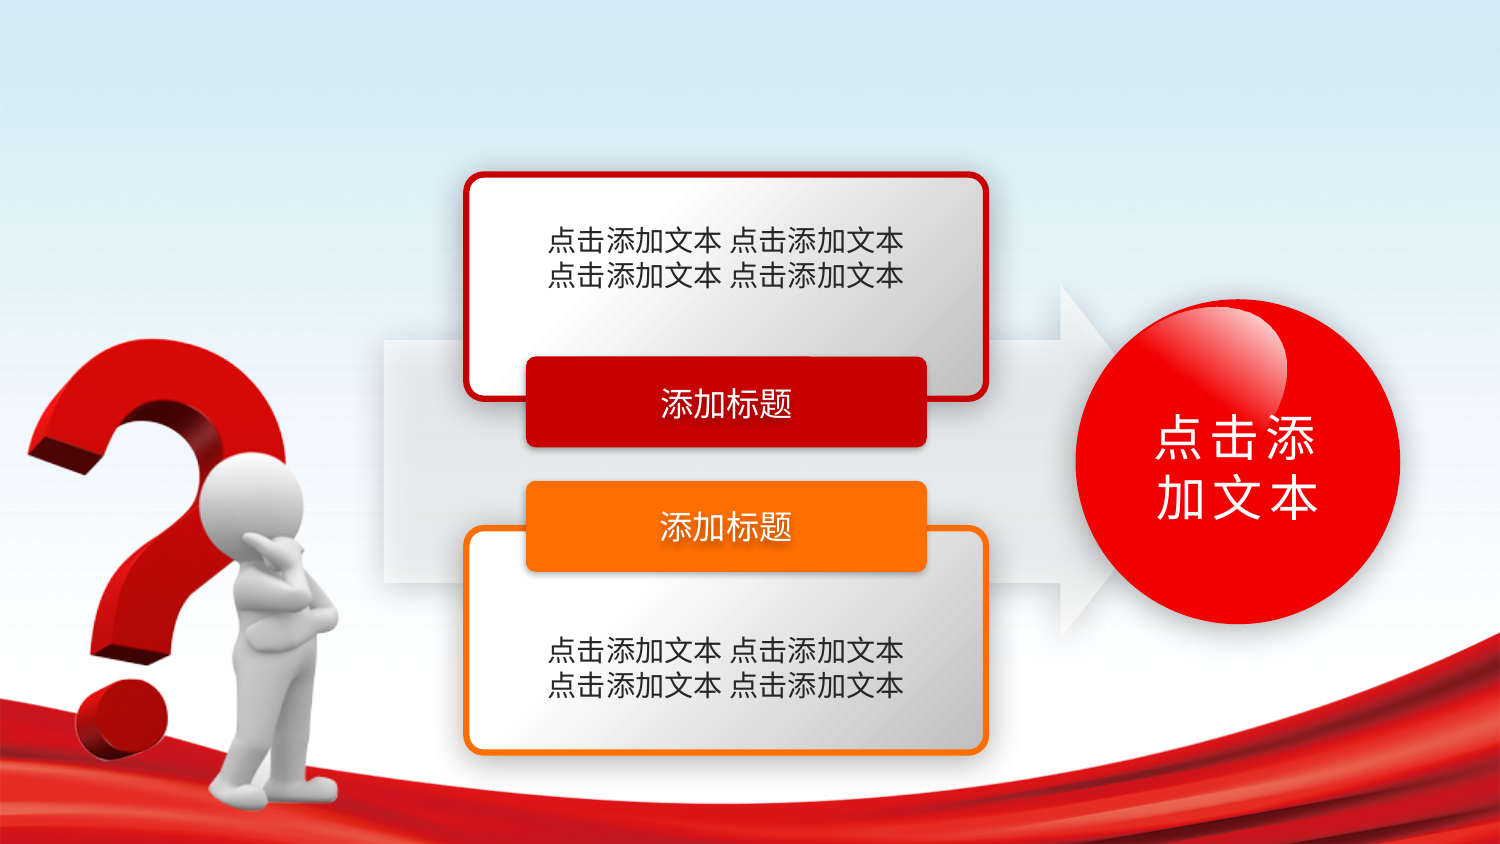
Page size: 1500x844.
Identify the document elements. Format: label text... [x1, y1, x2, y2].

title [0, 45, 1294, 208]
text_box [465, 527, 987, 754]
text_box [383, 282, 1075, 641]
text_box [1075, 299, 1401, 625]
picture [0, 0, 1500, 844]
text_box 点击添加文本 点击添加文本 点击添加文本 点击添加文本 [485, 624, 968, 710]
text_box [525, 480, 927, 572]
text_box 点击添加文本 点击添加文本 点击添加文本 点击添加文本 [471, 215, 982, 300]
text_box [525, 356, 927, 448]
text_box [465, 173, 987, 400]
